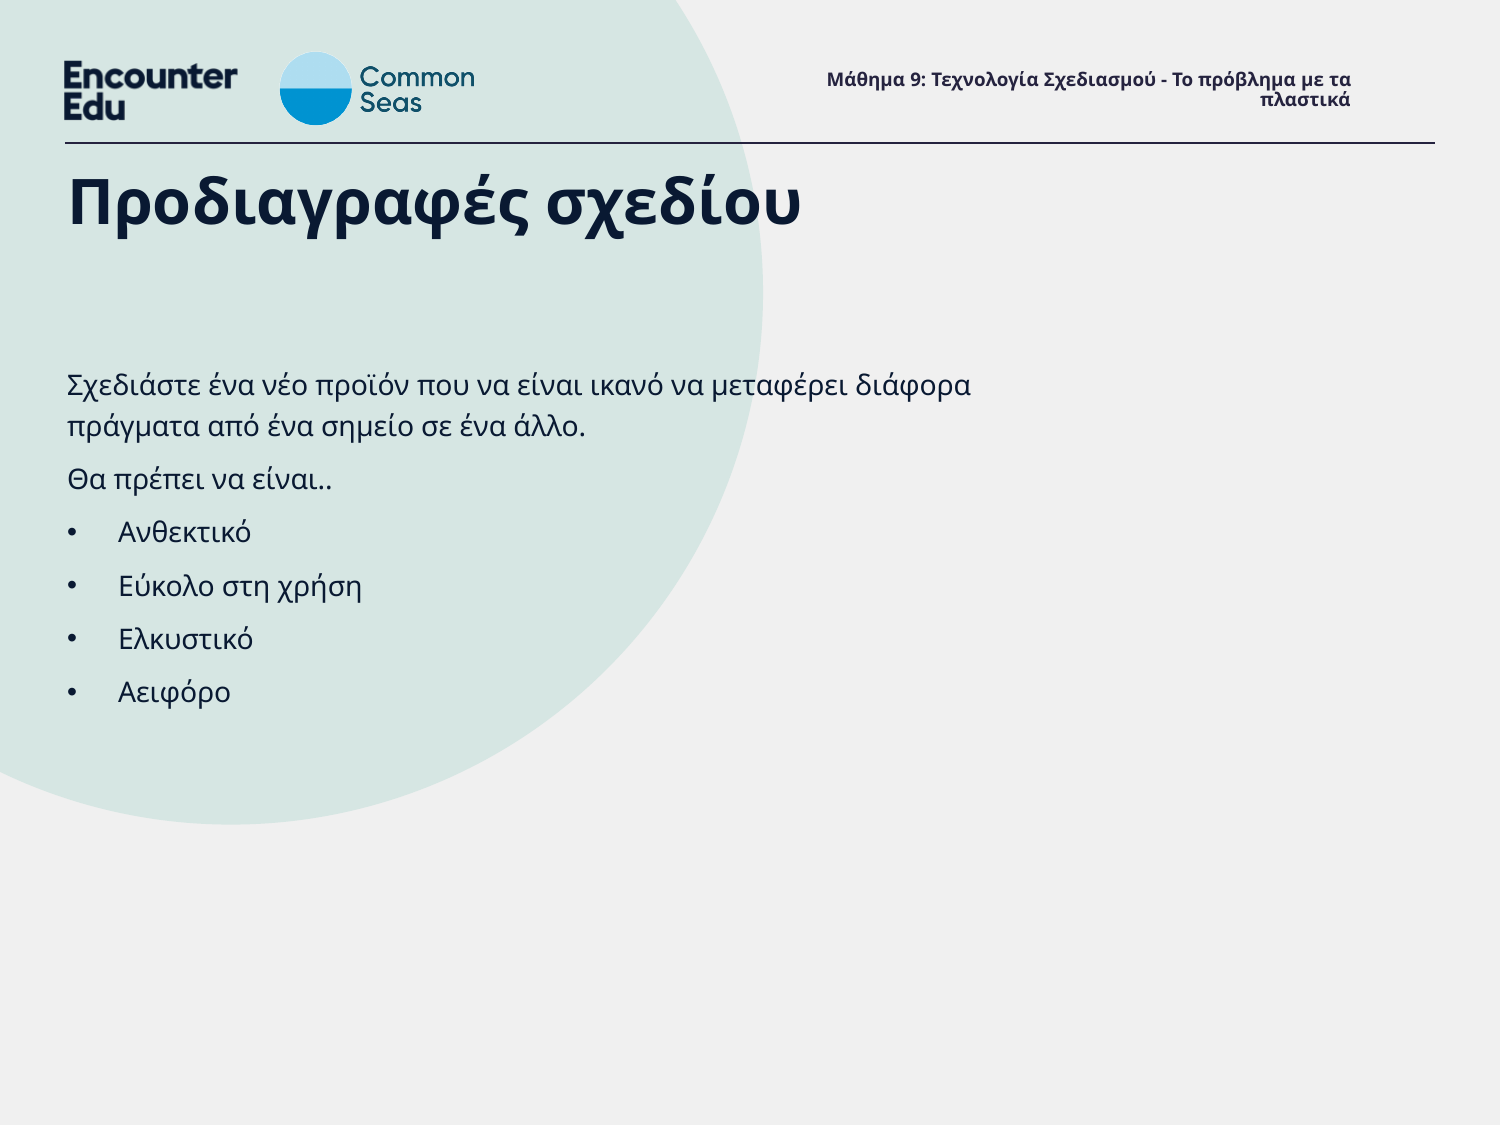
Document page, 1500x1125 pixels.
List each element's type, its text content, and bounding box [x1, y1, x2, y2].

title Μάθημα 9: Τεχνολογία Σχεδιασμού - Το πρόβλημα με τα πλαστικά [749, 67, 1359, 114]
list Σχεδιάστε ένα νέο προϊόν που να είναι ικανό να μεταφέρει διάφορα πράγματα από ένα σημείο σε ένα άλλο. Θα πρέπει να είναι.. Ανθεκτικό Εύκολο στη χρήση Ελκυστικό Αειφόρο [59, 352, 1082, 728]
picture [272, 49, 482, 128]
list Προδιαγραφές σχεδίου [59, 162, 929, 345]
picture [60, 59, 243, 122]
